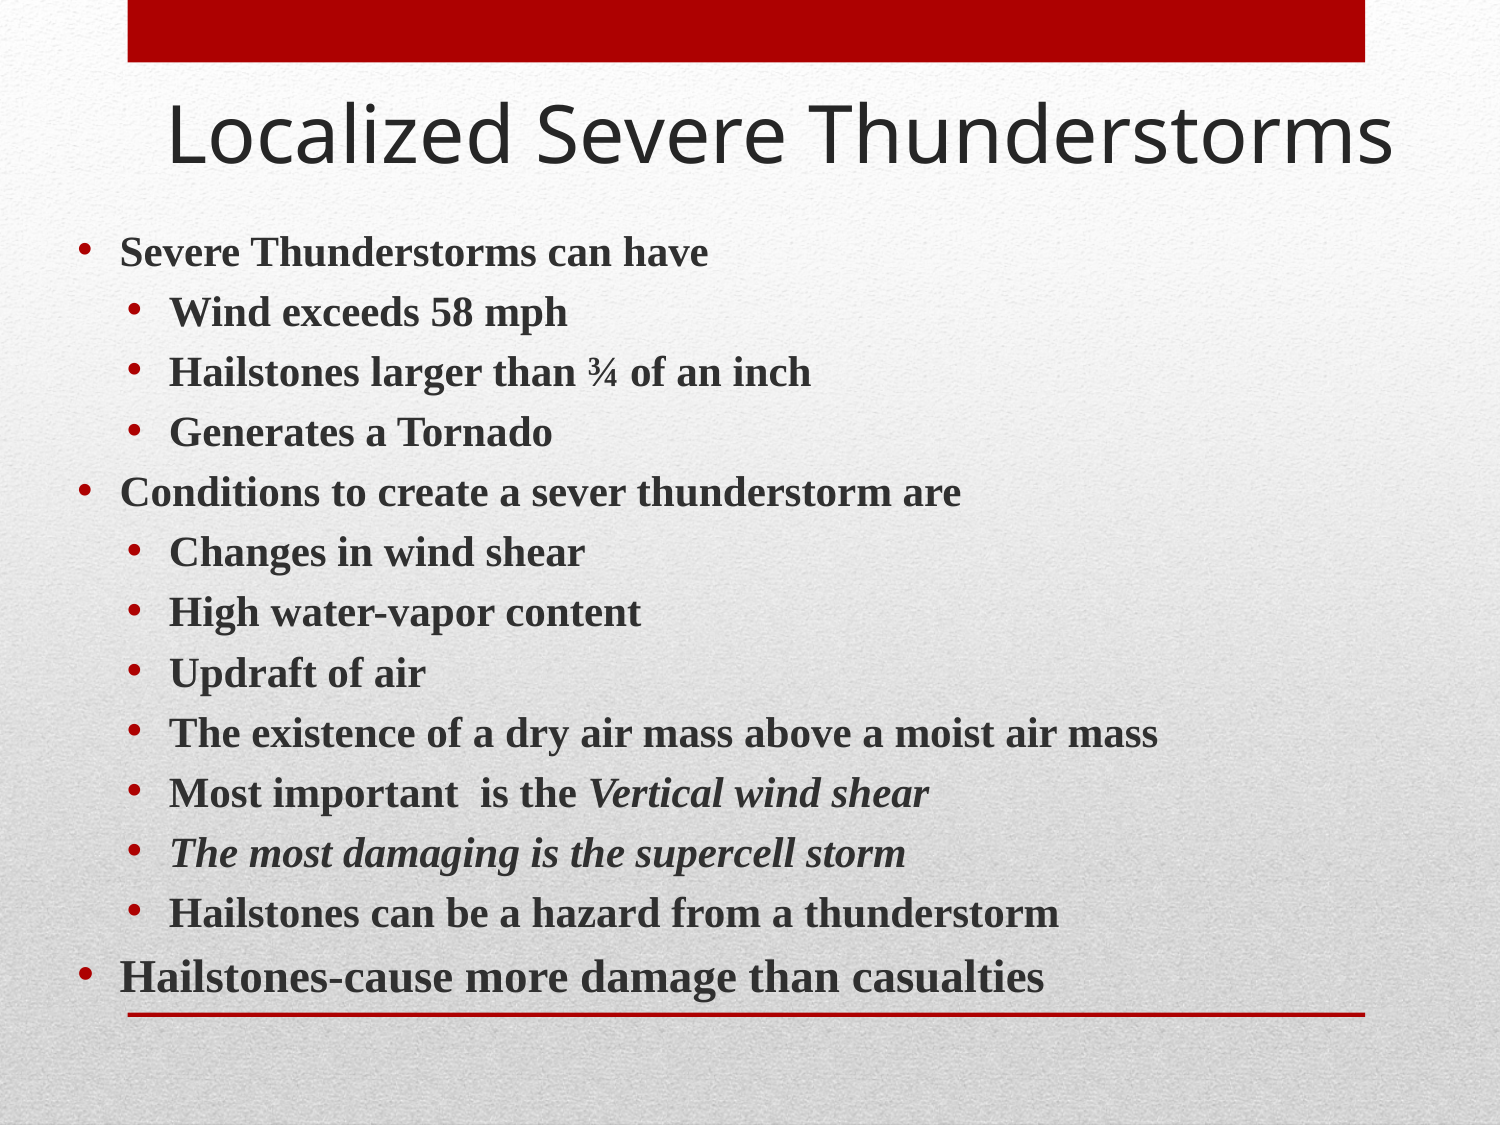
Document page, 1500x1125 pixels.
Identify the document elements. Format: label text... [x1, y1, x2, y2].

list Severe Thunderstorms can have Wind exceeds 58 mph Hailstones larger than ¾ of an inch Generates a Tornado Conditions to create a sever thunderstorm are Changes in wind shear High water-vapor content Updraft of air The existence of a dry air mass above a moist air mass Most important is the Vertical wind shear The most damaging is the supercell storm Hailstones can be a hazard from a thunderstorm Hailstones-cause more damage than casualties [62, 212, 1425, 1013]
title Localized Severe Thunderstorms [99, 0, 1463, 188]
